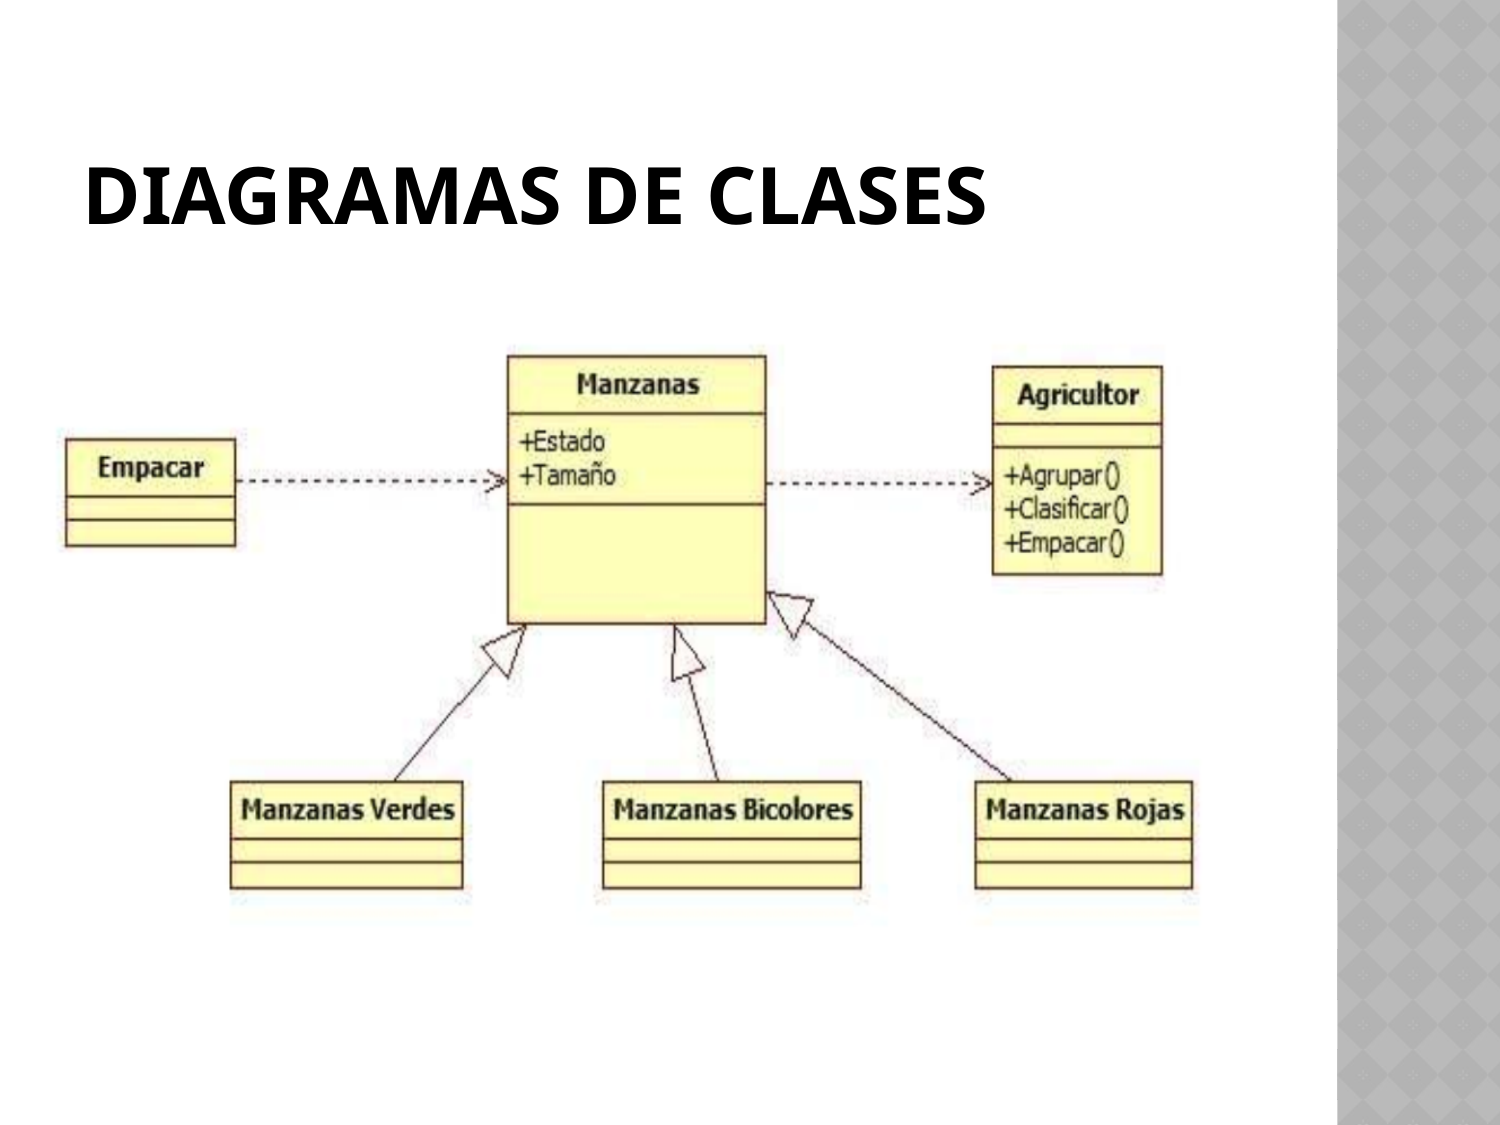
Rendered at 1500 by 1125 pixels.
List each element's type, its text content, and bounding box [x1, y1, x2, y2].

title DIAGRAMAS DE CLASES [75, 52, 1263, 240]
picture [0, 292, 1332, 1067]
